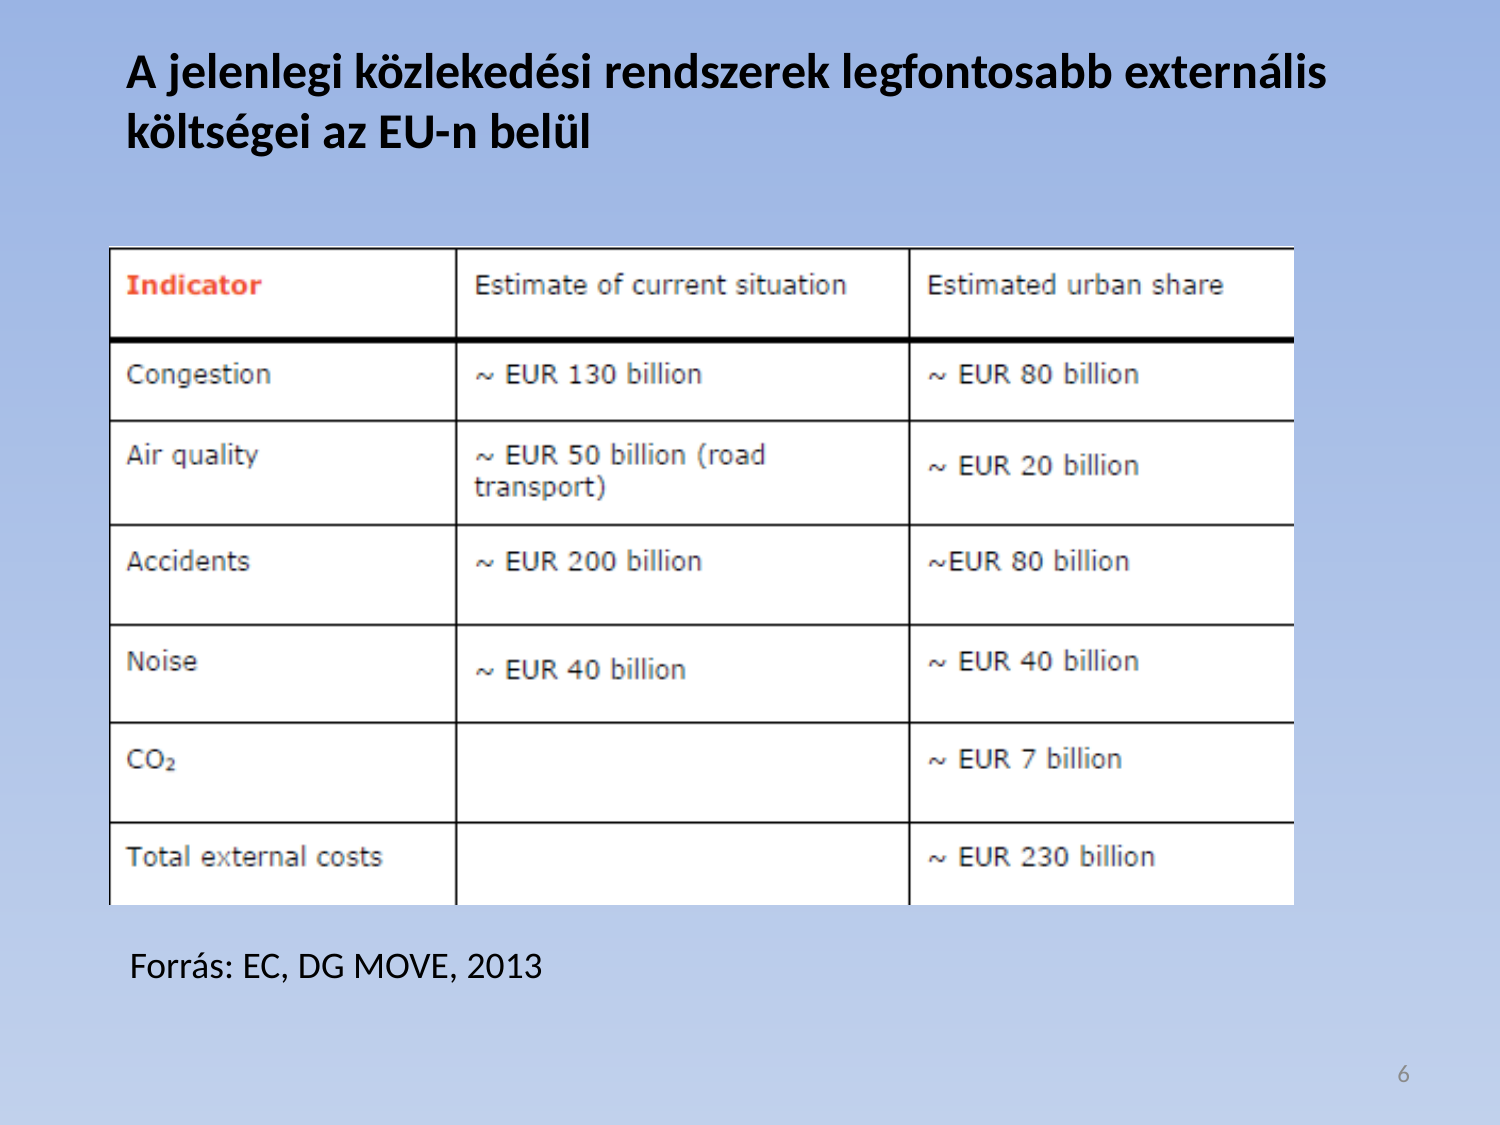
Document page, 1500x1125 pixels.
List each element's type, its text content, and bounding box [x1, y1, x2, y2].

text_box Forrás: EC, DG MOVE, 2013 [114, 933, 558, 994]
picture [109, 245, 1294, 906]
slide_number 6 [1074, 1042, 1425, 1103]
text_box A jelenlegi közlekedési rendszerek legfontosabb externális költségei az EU-n belül [112, 30, 1435, 166]
